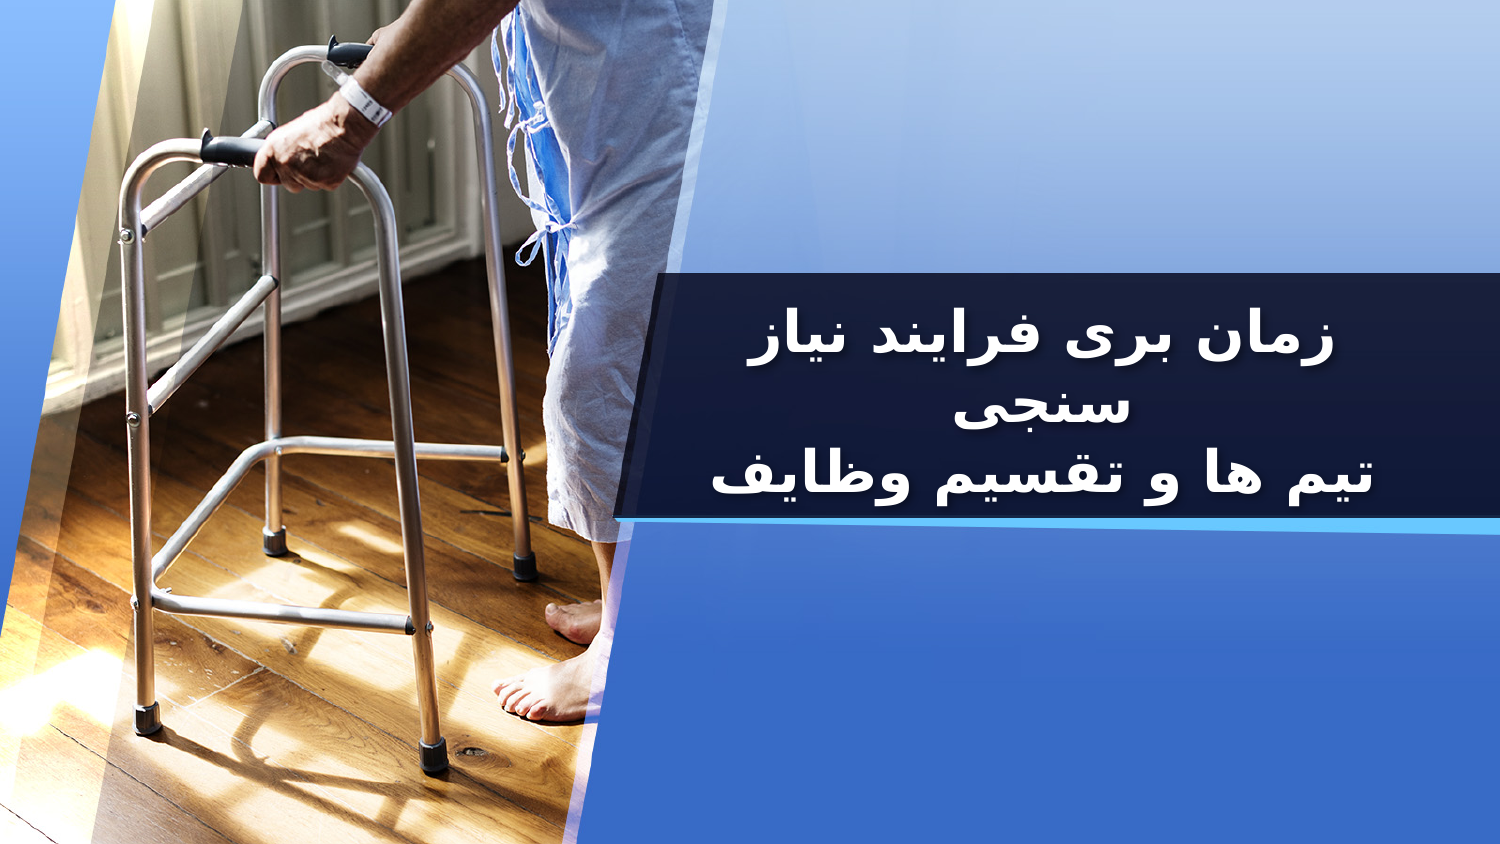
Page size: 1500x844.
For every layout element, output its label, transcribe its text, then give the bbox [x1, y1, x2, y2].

picture [0, 0, 1500, 844]
title زمان بری فرایند نیاز سنجی تیم ها و تقسیم وظایف [634, 336, 1452, 462]
